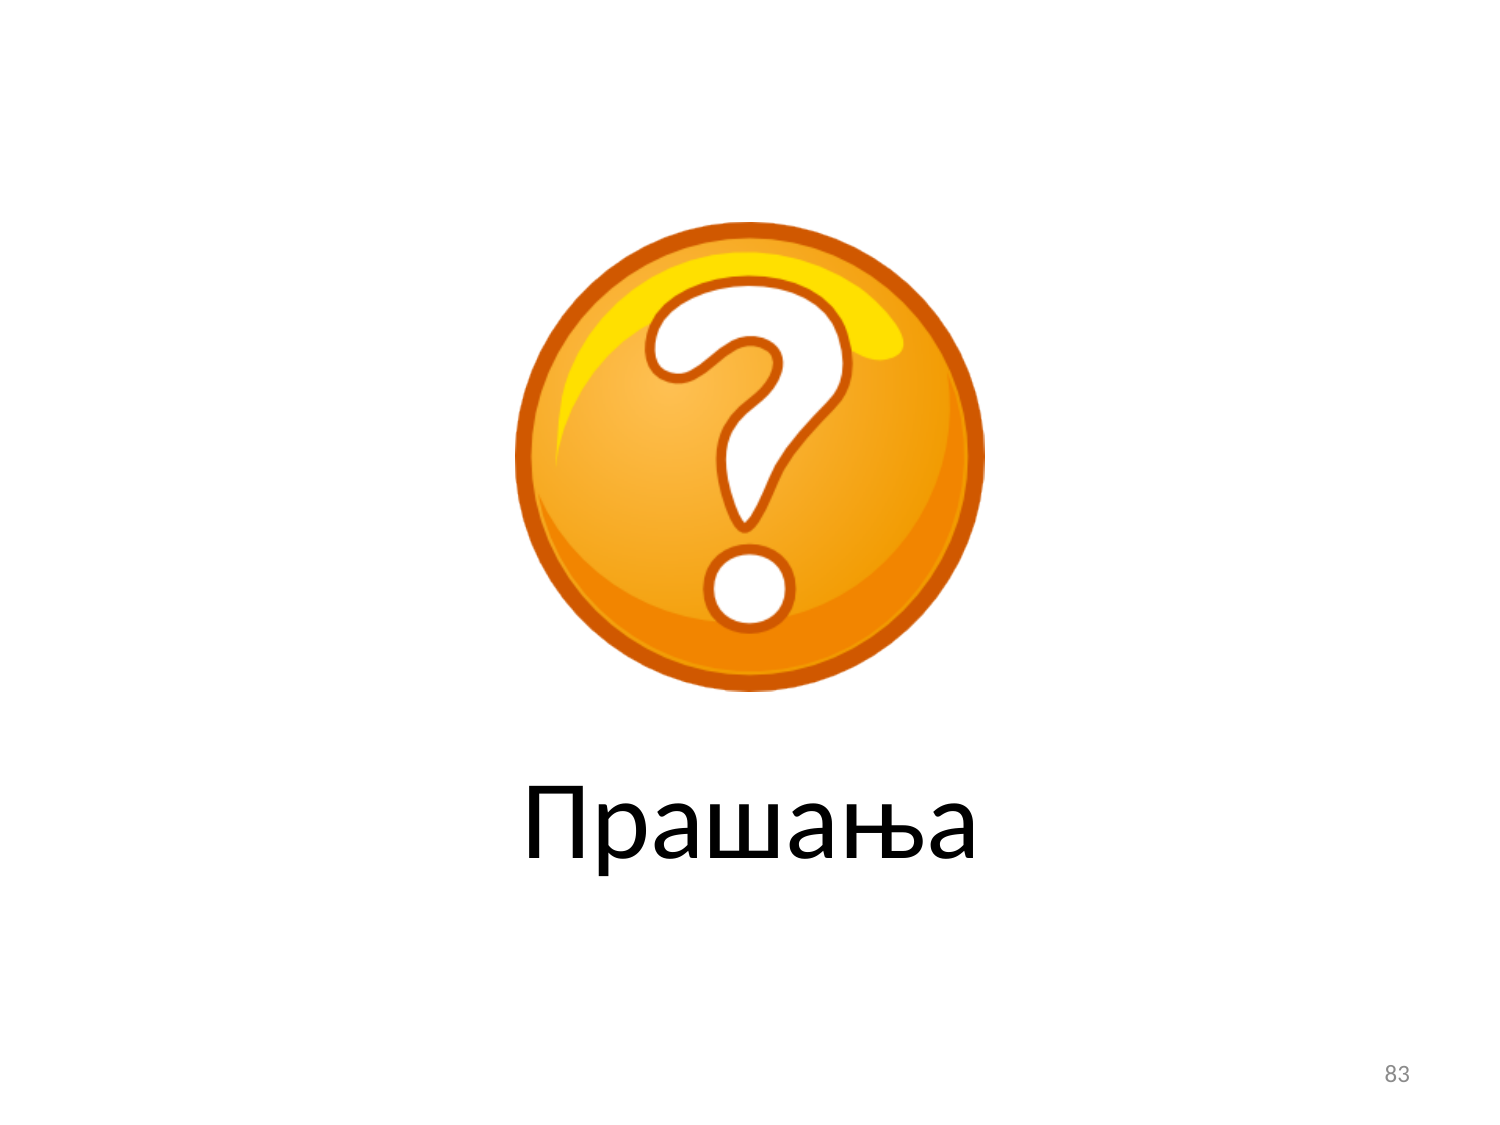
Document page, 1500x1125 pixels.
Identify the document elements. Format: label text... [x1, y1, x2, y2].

text_box Прашања [506, 738, 996, 888]
slide_number 83 [1074, 1042, 1425, 1103]
picture [515, 222, 985, 692]
